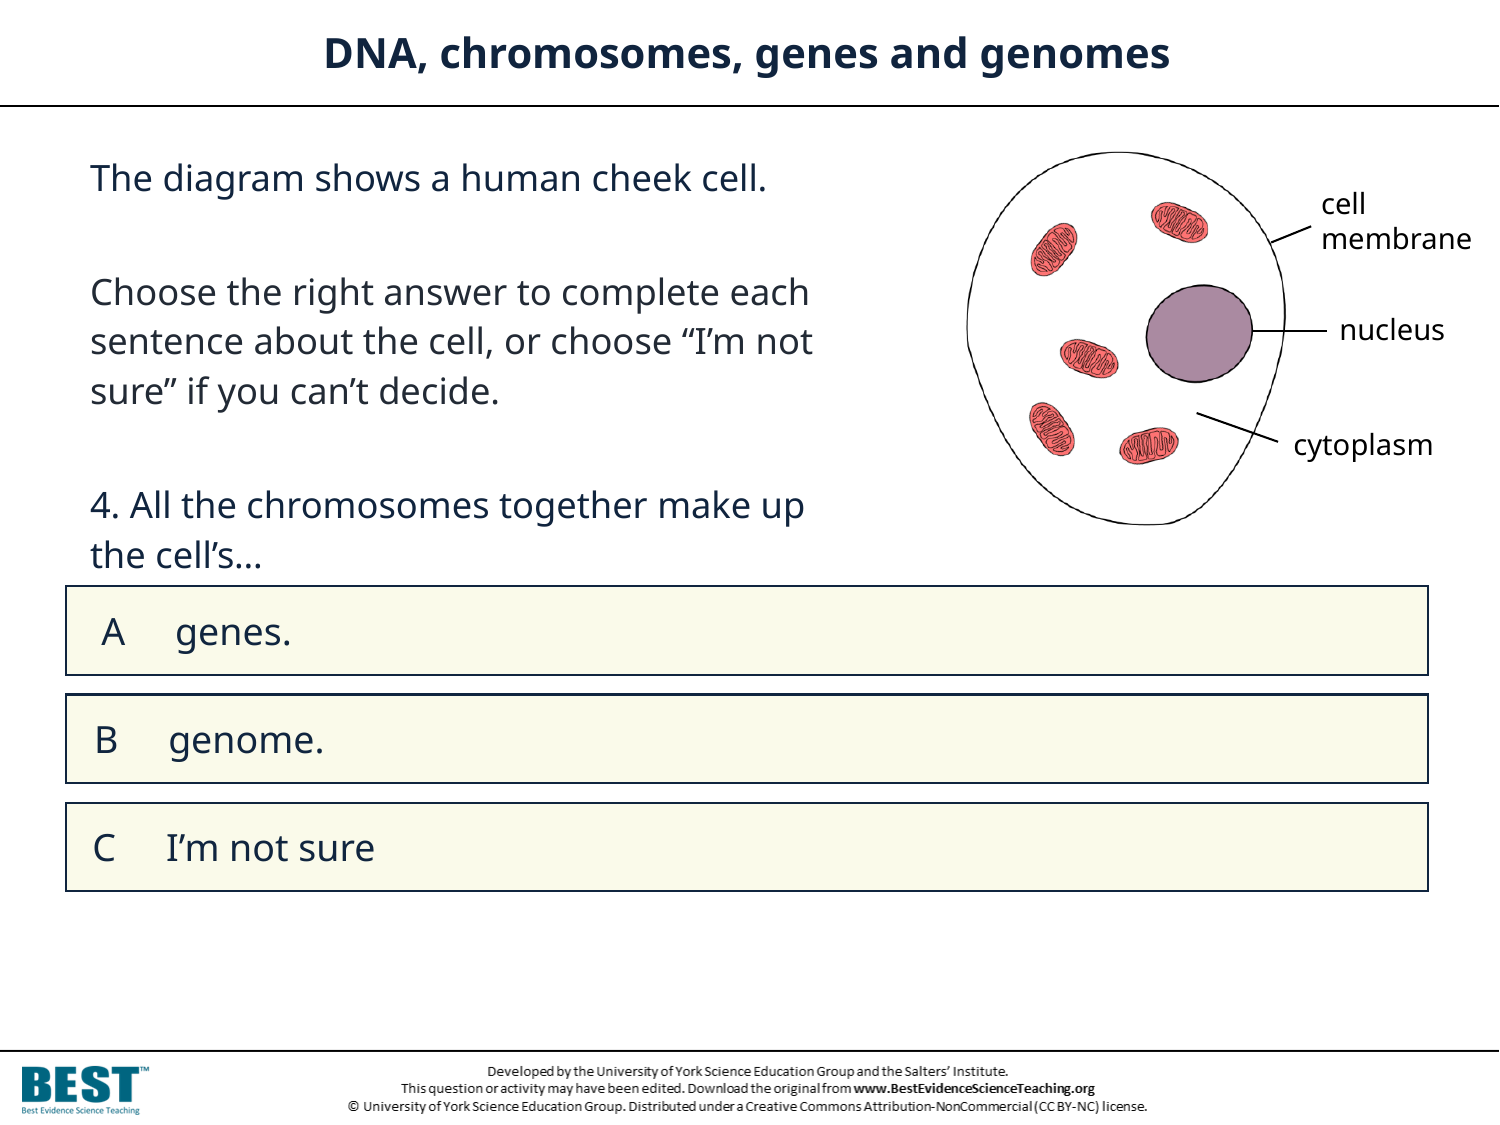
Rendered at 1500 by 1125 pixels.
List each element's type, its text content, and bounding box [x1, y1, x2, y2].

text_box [957, 142, 1500, 535]
picture [0, 105, 1500, 1125]
text_box DNA, chromosomes, genes and genomes [23, 4, 1471, 99]
